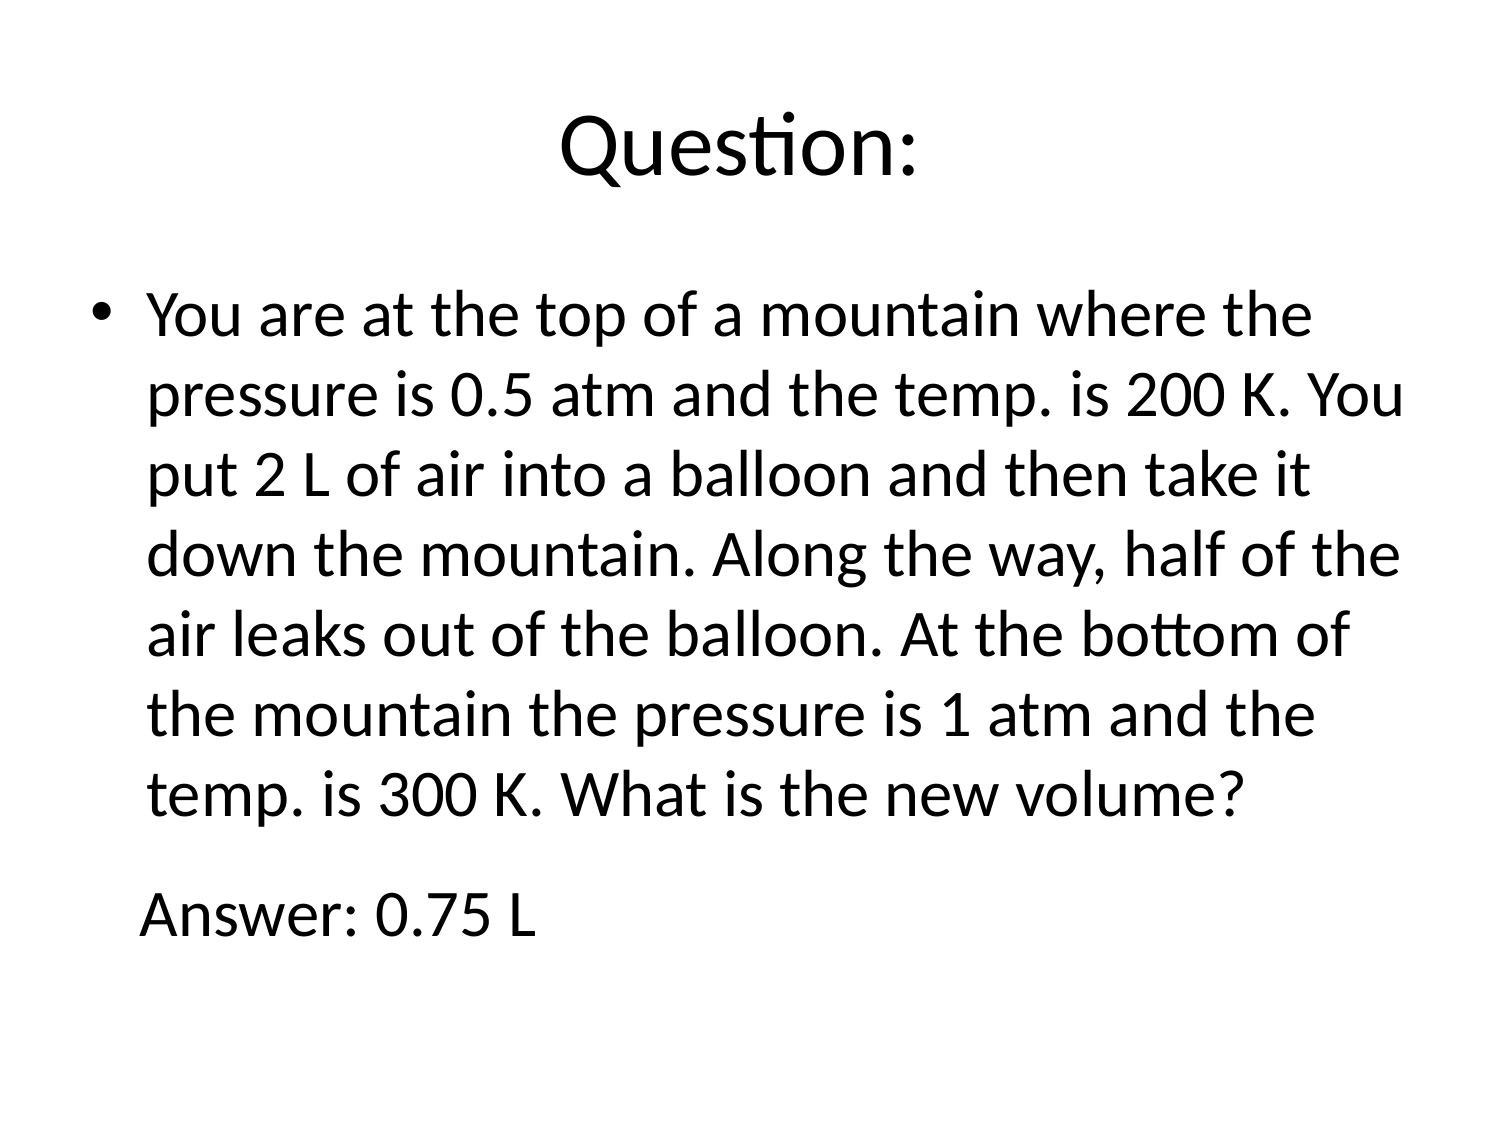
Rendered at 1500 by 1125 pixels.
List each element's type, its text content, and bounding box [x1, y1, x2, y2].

text_box Answer: 0.75 L [124, 862, 1338, 958]
title Question: [75, 45, 1425, 233]
list You are at the top of a mountain where the pressure is 0.5 atm and the temp. is 200 K. You put 2 L of air into a balloon and then take it down the mountain. Along the way, half of the air leaks out of the balloon. At the bottom of the mountain the pressure is 1 atm and the temp. is 300 K. What is the new volume? [75, 262, 1425, 1005]
